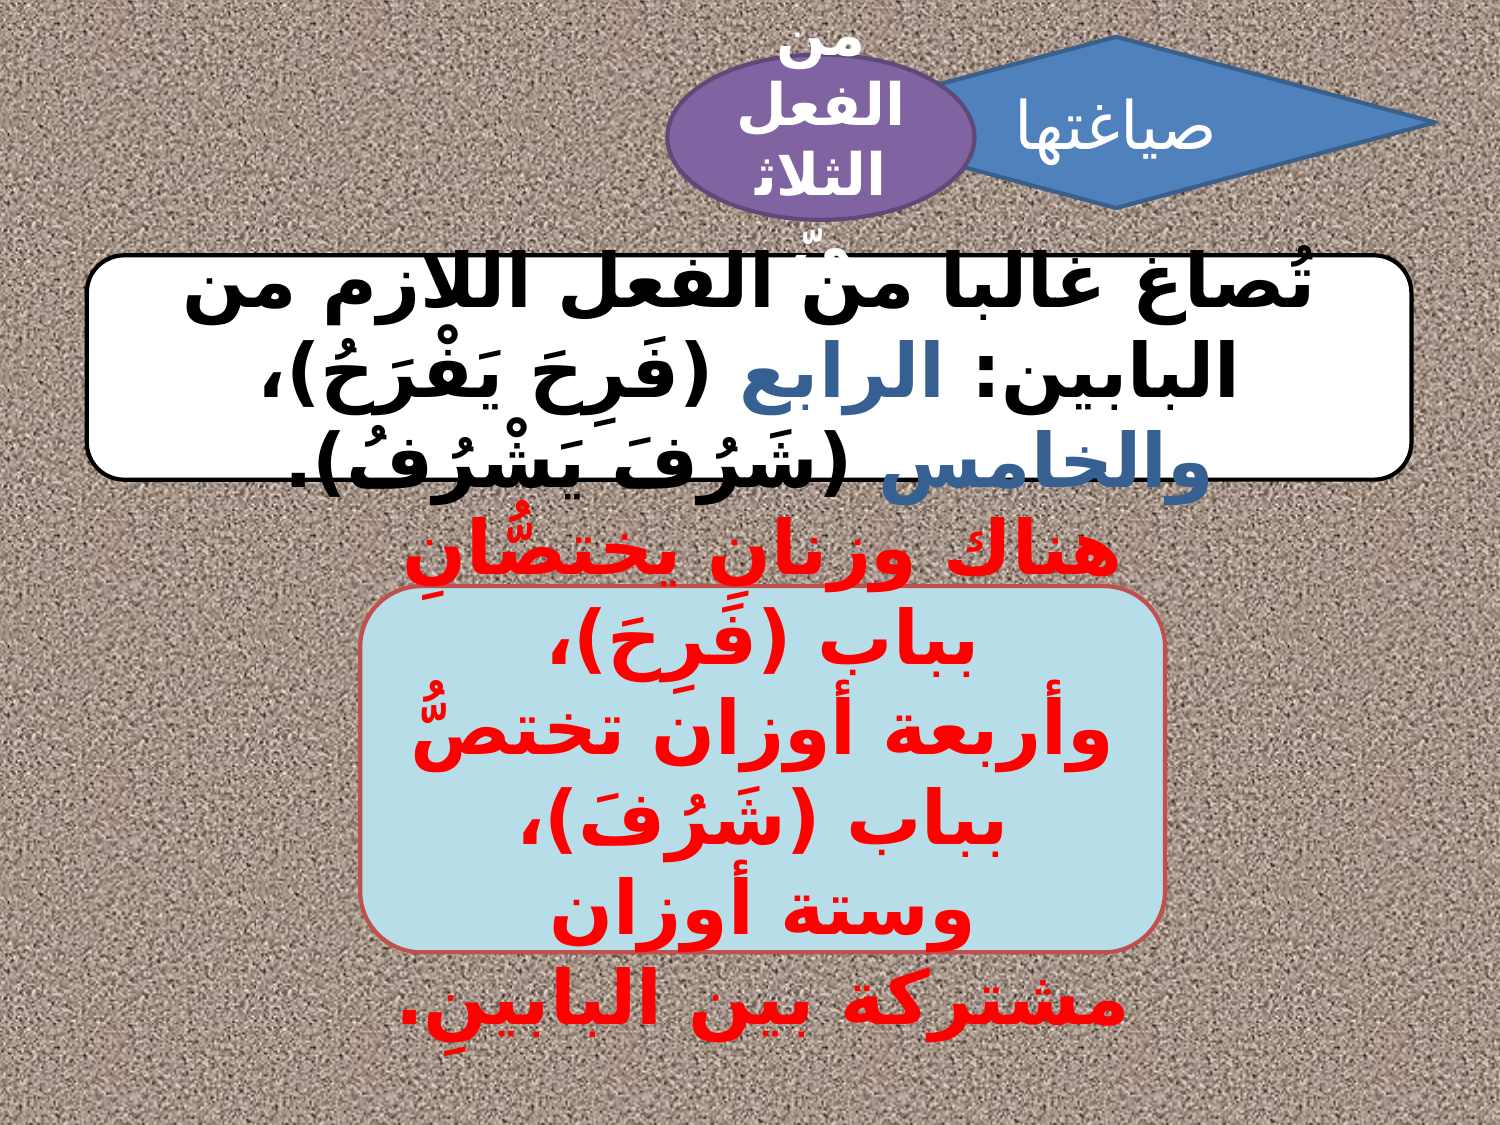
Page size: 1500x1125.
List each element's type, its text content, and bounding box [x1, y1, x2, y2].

text_box تُصاغ غالبا من الفعل اللازم من البابين: الرابع (فَرِحَ يَفْرَحُ)، والخامس (شَرُفَ يَشْرُفُ). [84, 253, 1414, 482]
text_box صياغتها [940, 34, 1438, 211]
picture [0, 0, 1500, 1125]
text_box هناك وزنانِ يختصُّانِ بباب (فَرِحَ)، وأربعة أوزان تختصُّ بباب (شَرُفَ)، وستة أوزان مشتركة بين البابينِ. [358, 584, 1168, 955]
text_box من الفعل الثلاثيّ [665, 52, 977, 222]
